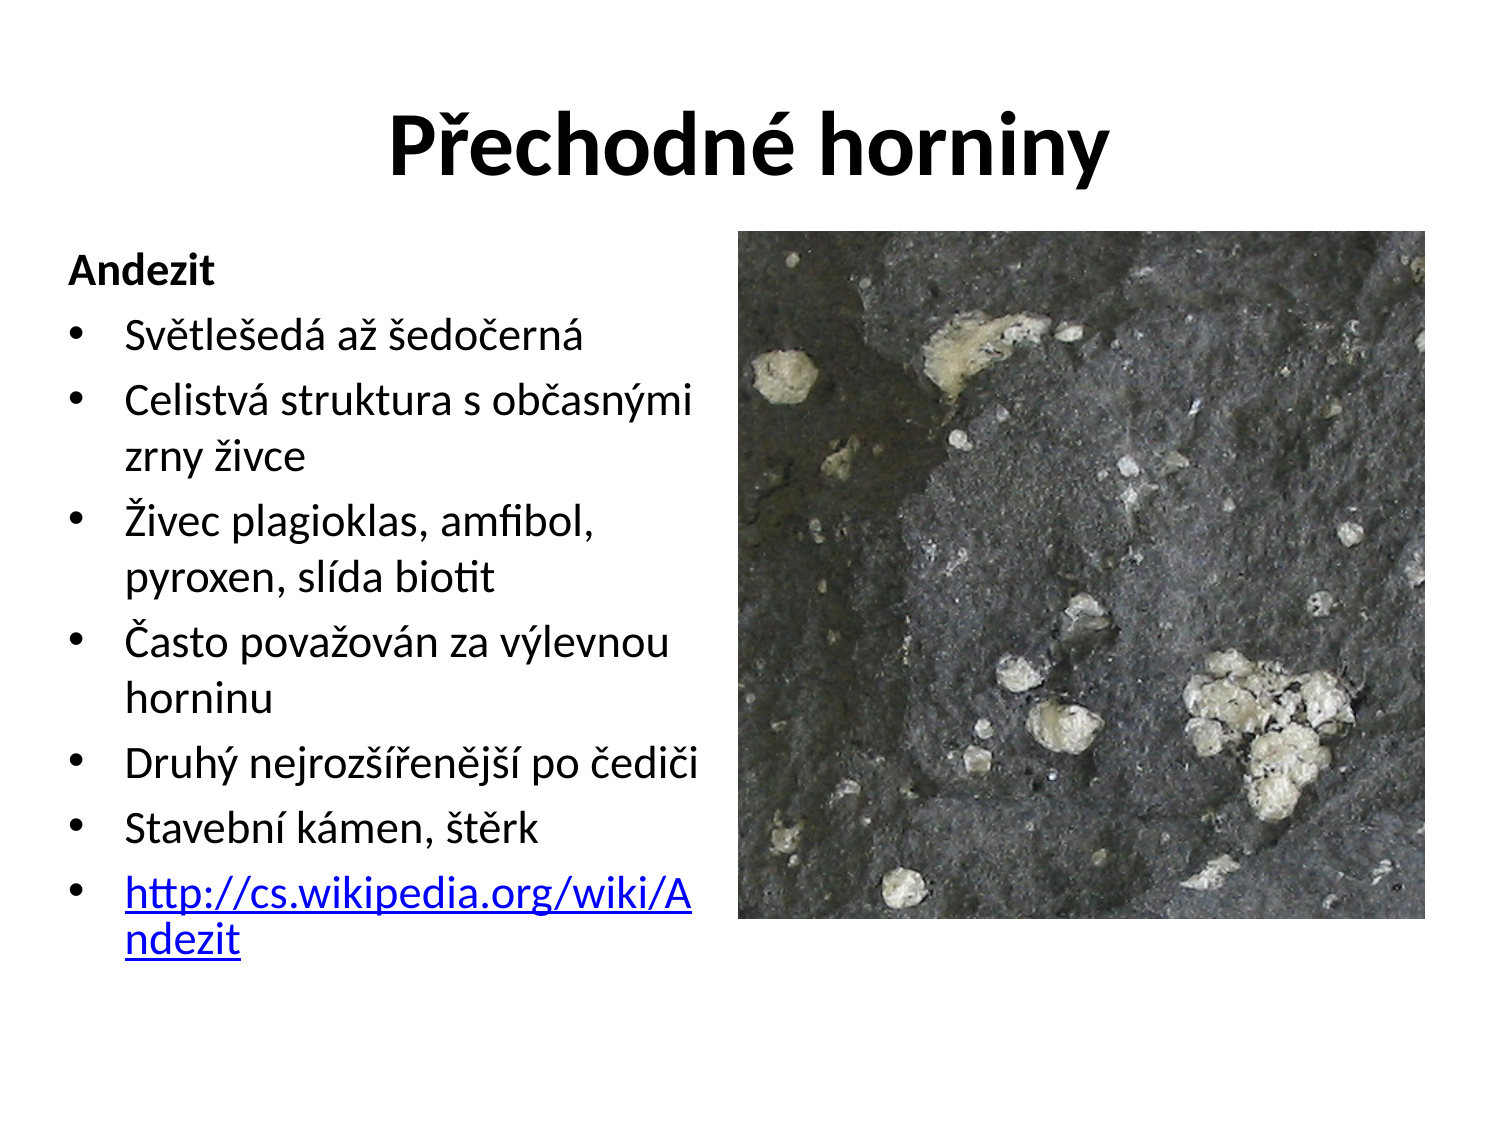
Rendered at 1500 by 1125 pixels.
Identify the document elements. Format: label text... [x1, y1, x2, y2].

picture [737, 231, 1426, 919]
title Přechodné horniny [75, 45, 1425, 233]
list Andezit Světlešedá až šedočerná Celistvá struktura s občasnými zrny živce Živec plagioklas, amfibol, pyroxen, slída biotit Často považován za výlevnou horninu Druhý nejrozšířenější po čediči Stavební kámen, štěrk http://cs.wikipedia.org/wiki/Andezit [53, 231, 716, 975]
